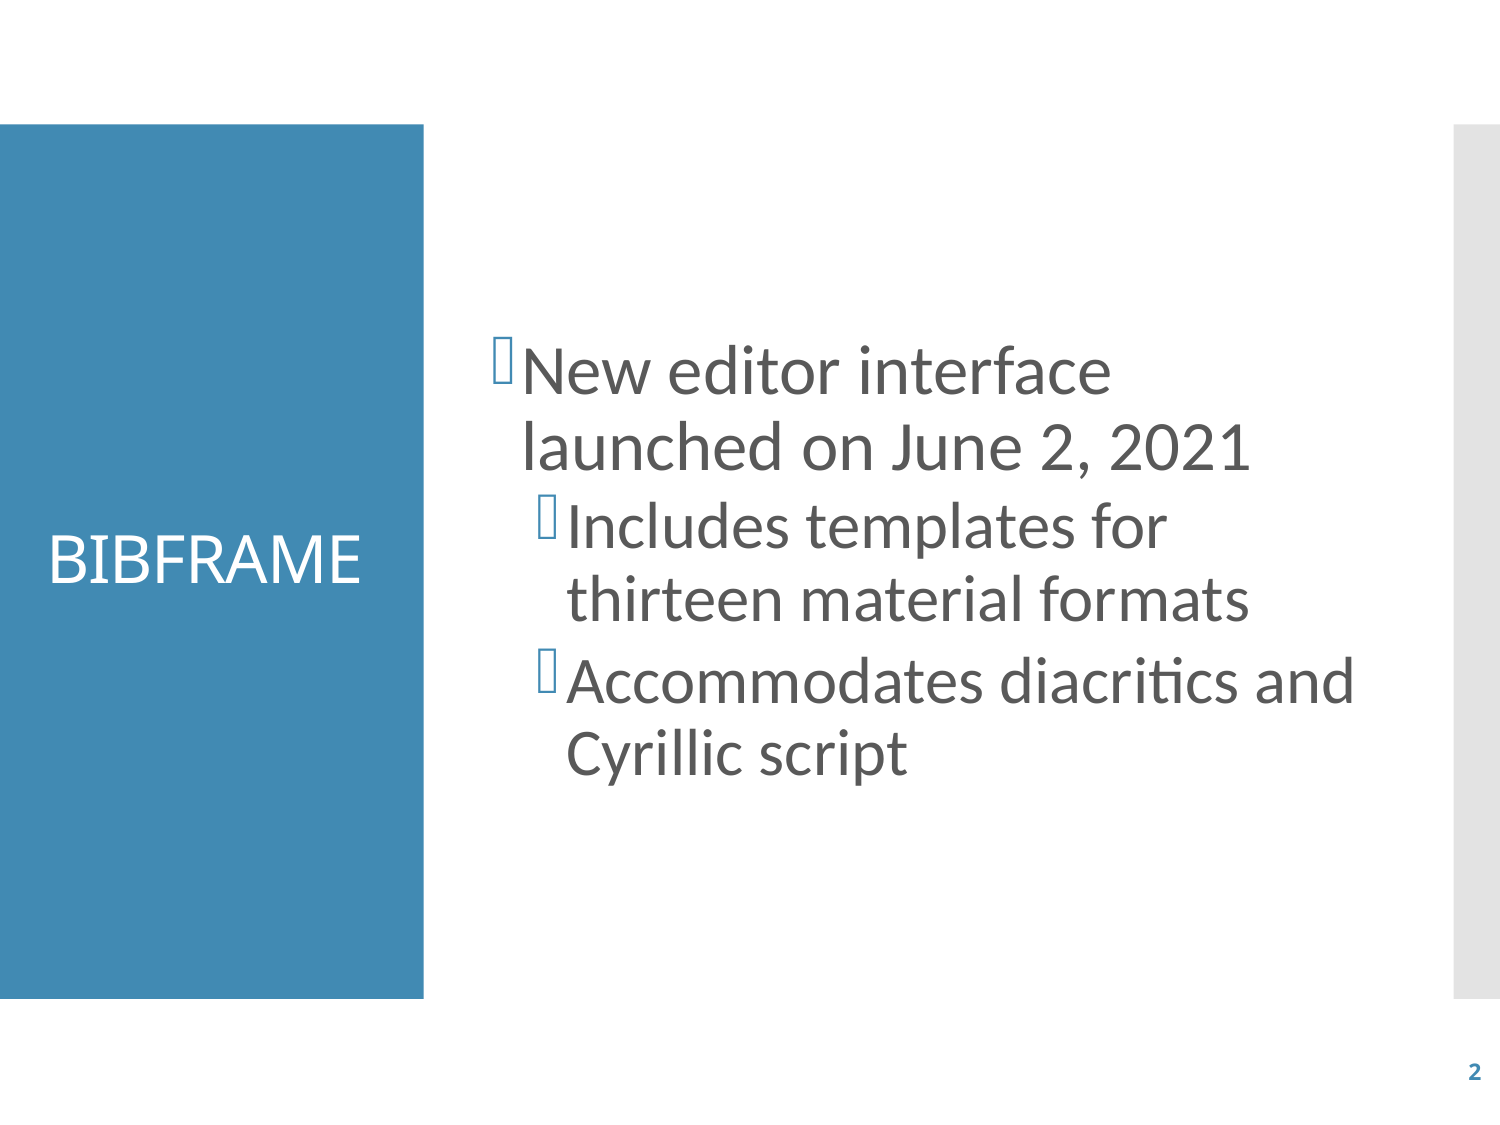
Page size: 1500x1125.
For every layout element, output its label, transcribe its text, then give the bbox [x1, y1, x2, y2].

slide_number 2 [1308, 1042, 1497, 1103]
list New editor interface launched on June 2, 2021 Includes templates for thirteen material formats Accommodates diacritics and Cyrillic script [476, 141, 1376, 982]
title BIBFRAME [31, 184, 413, 940]
